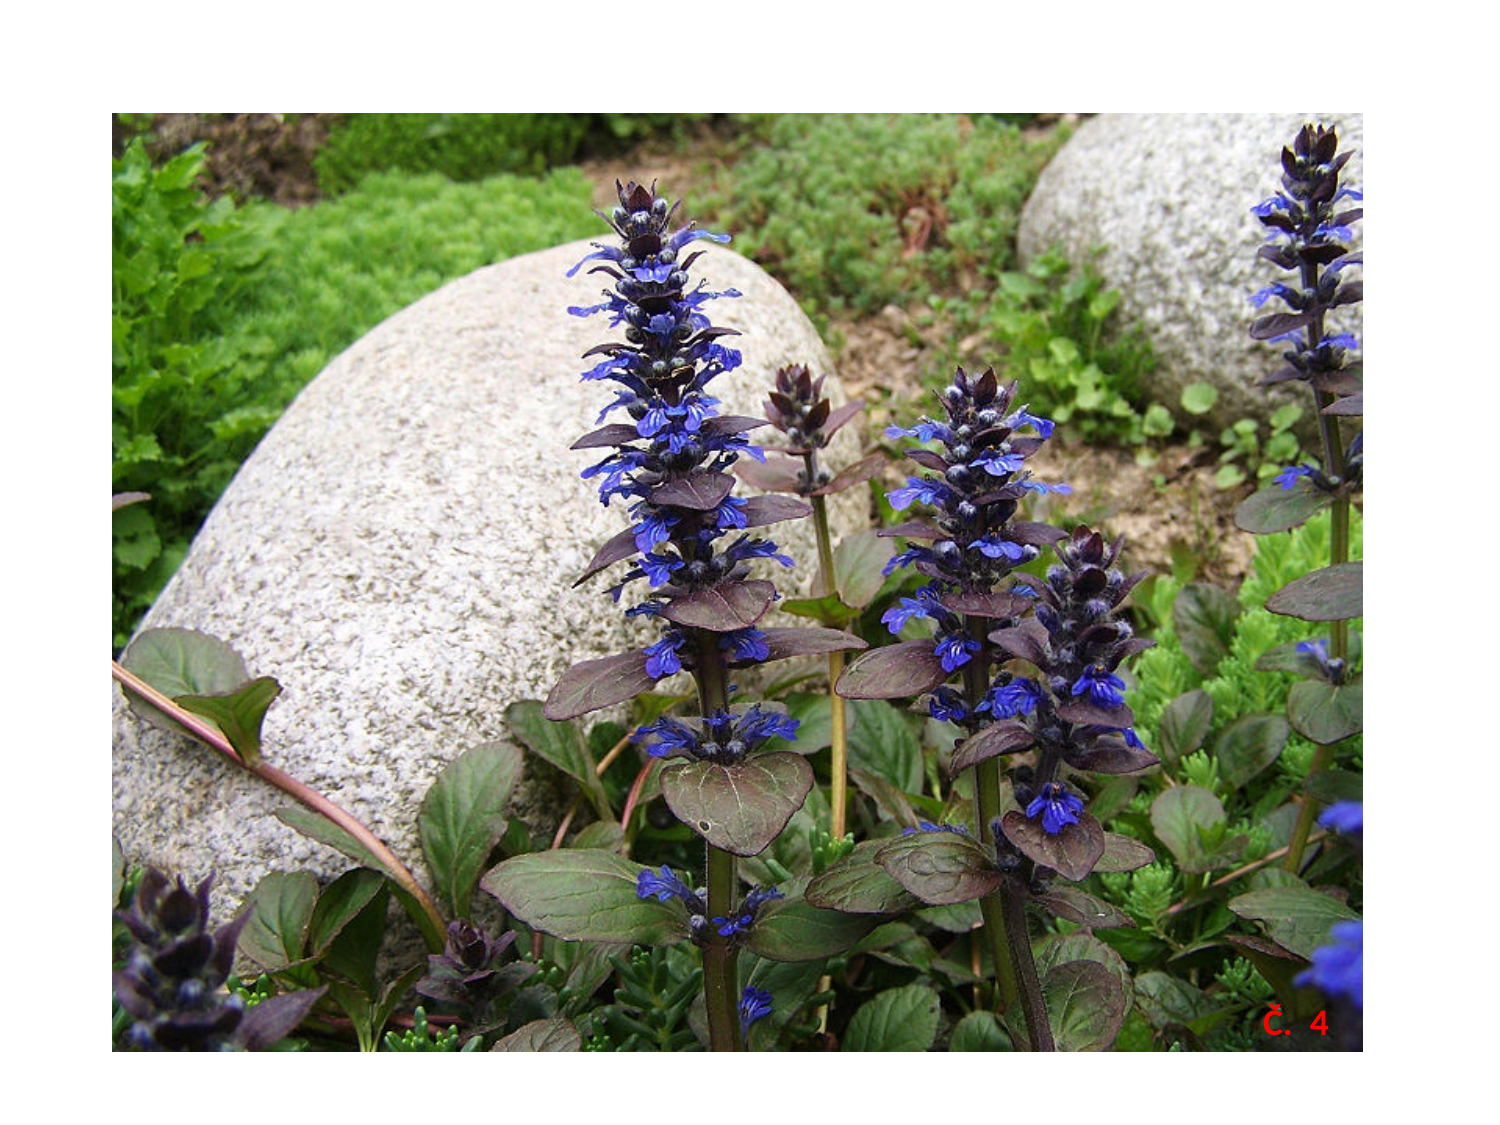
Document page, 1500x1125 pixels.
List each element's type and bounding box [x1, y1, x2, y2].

picture [111, 113, 1363, 1052]
